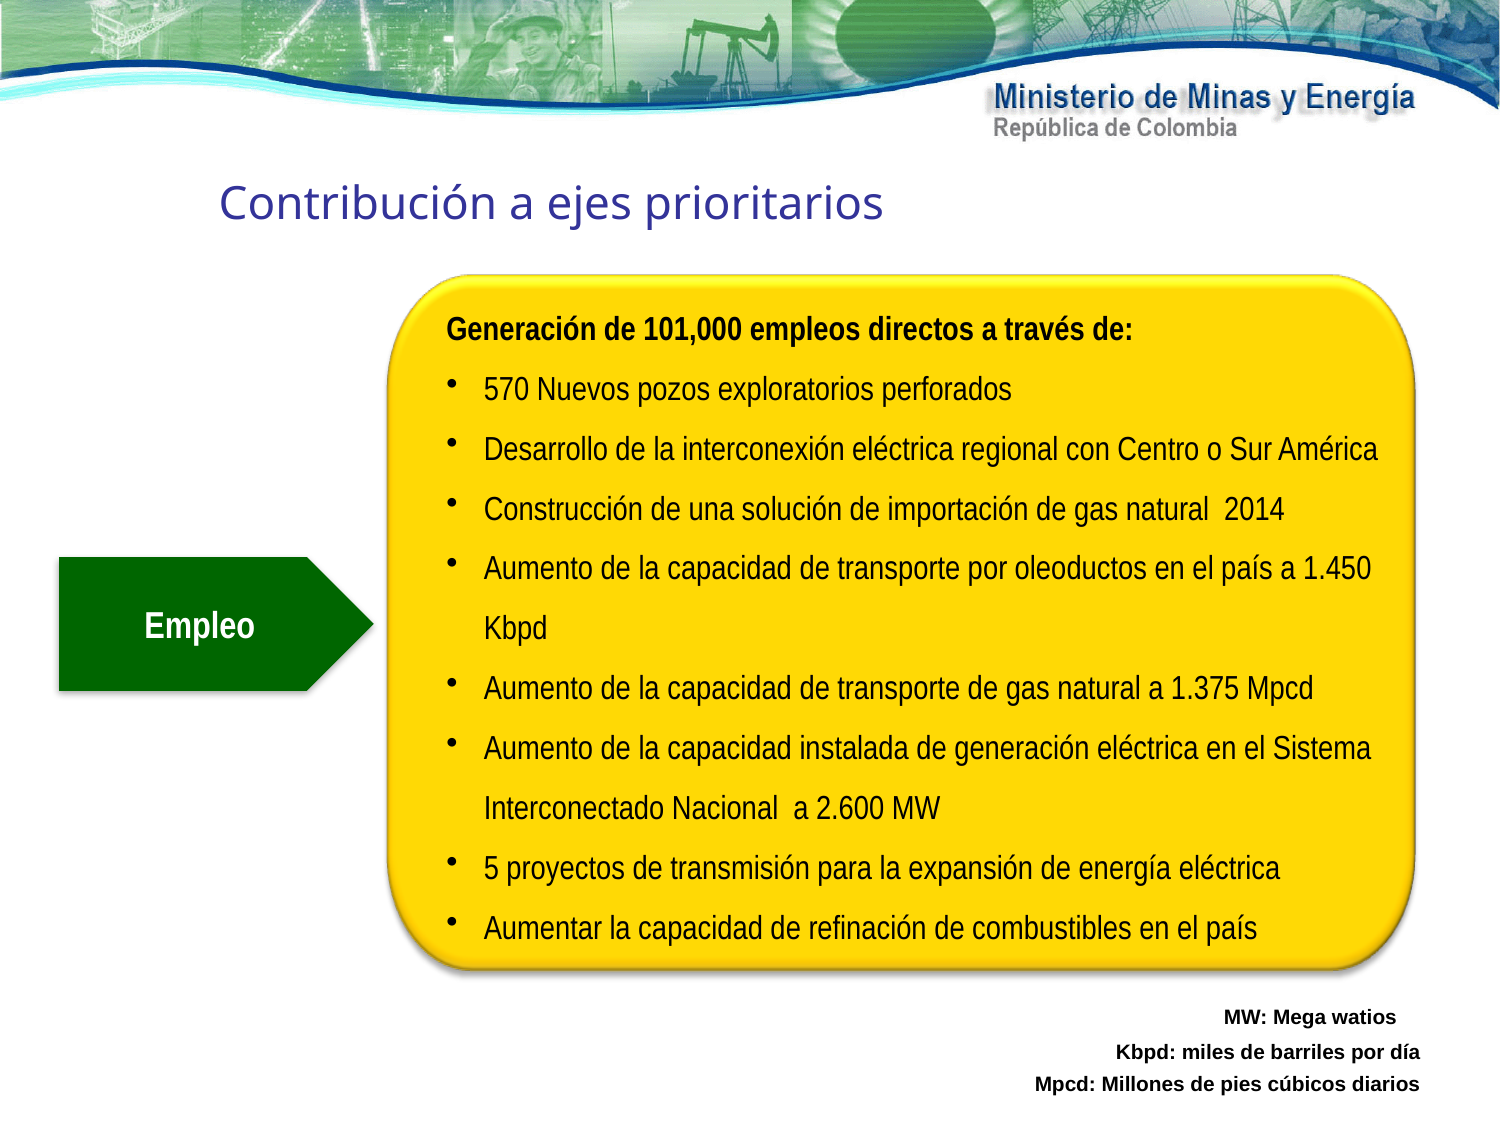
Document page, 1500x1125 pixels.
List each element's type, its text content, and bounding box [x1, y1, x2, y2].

text_box Mpcd: Millones de pies cúbicos diarios [857, 1063, 1435, 1104]
text_box Kbpd: miles de barriles por día [856, 1031, 1436, 1072]
picture [0, 0, 1500, 1125]
text_box MW: Mega watios [1208, 998, 1413, 1037]
text_box Empleo [59, 557, 373, 691]
text_box Contribución a ejes prioritarios [88, 166, 900, 236]
